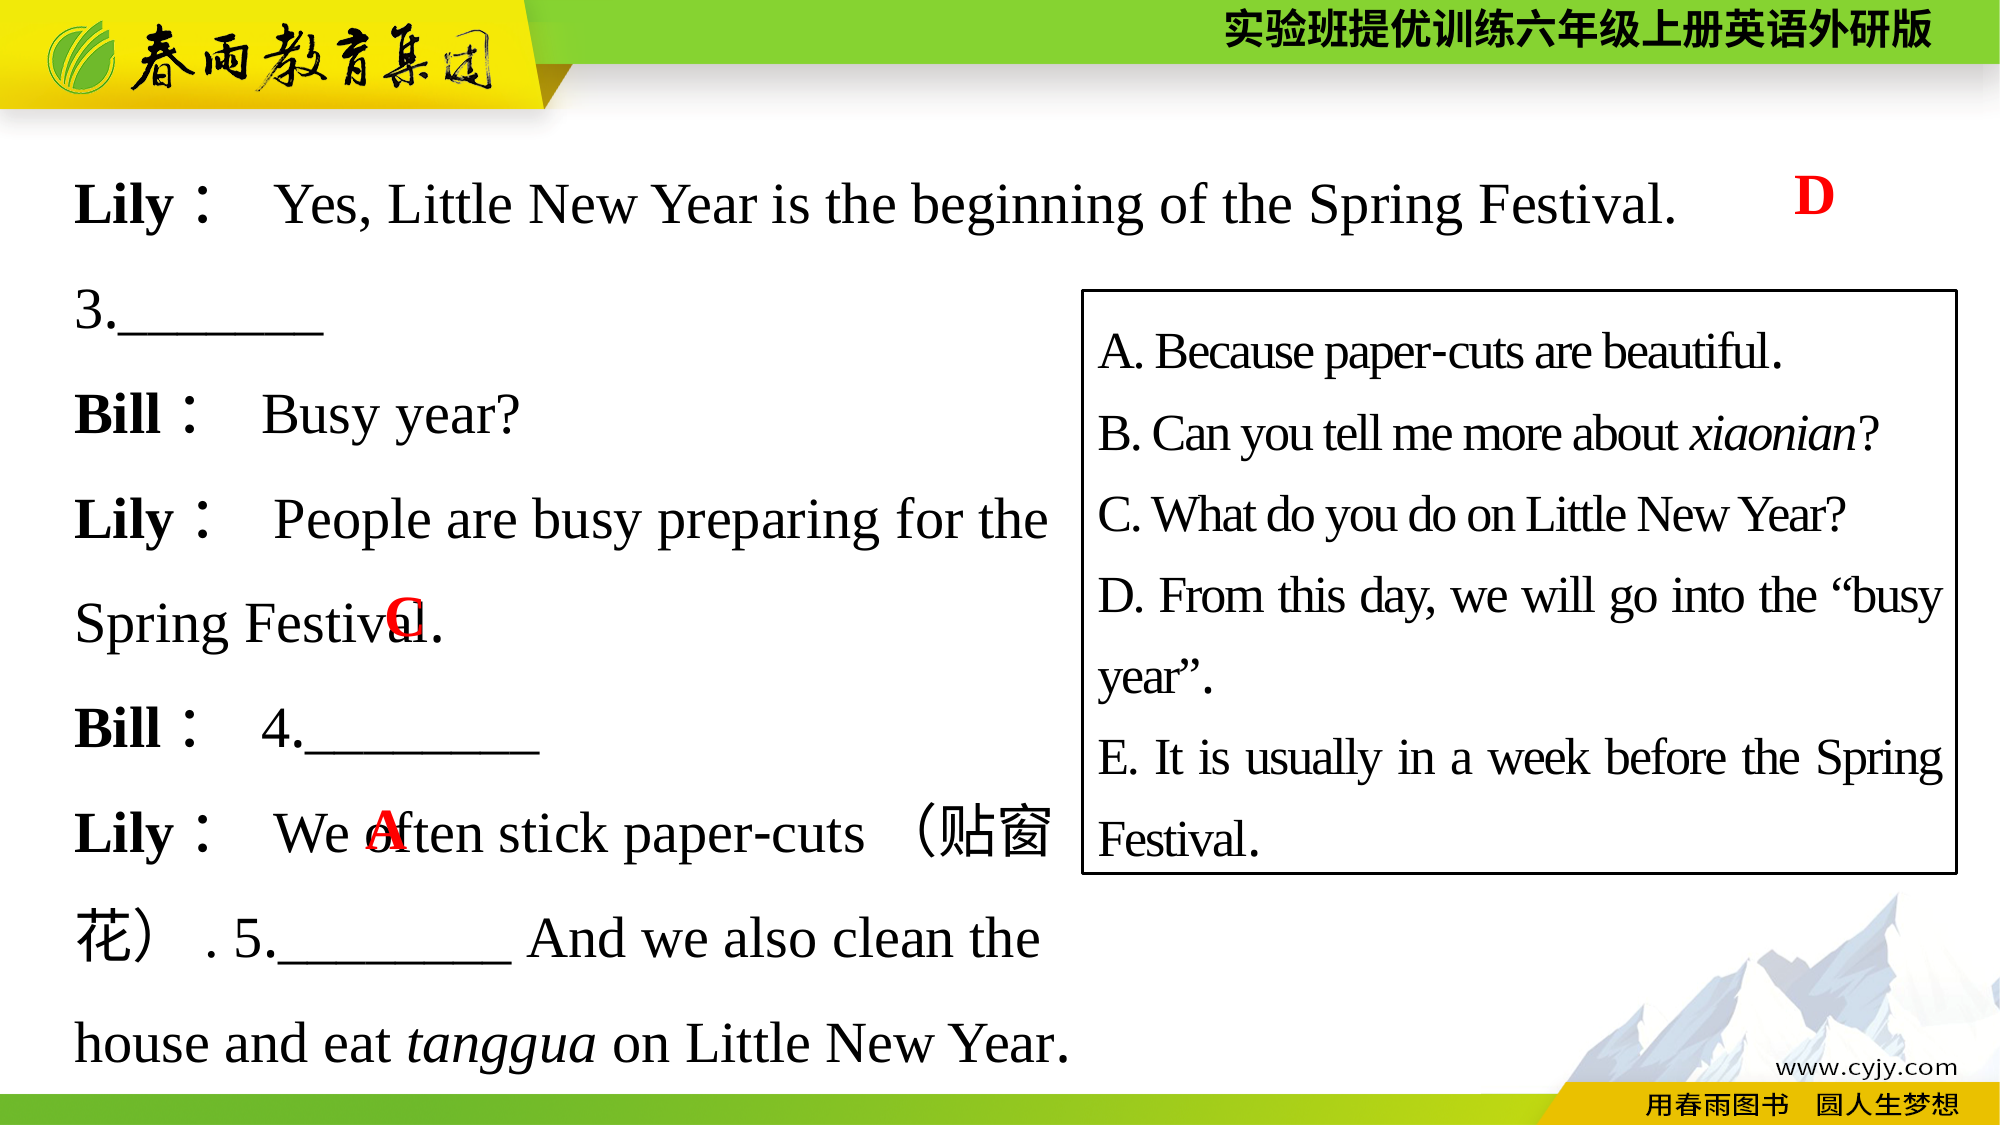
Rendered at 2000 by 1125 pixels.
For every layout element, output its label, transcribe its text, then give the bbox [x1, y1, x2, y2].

text_box D [1780, 149, 1852, 234]
text_box A [350, 783, 423, 869]
text_box A. Because paper-cuts are beautiful. B. Can you tell me more about xiaonian? C. What do you do on Little New Year? D. From this day, we will go into the “busy year”. E. It is usually in a week before the Spring Festival. [1082, 290, 1957, 874]
picture [0, 0, 2000, 1125]
text_box C [369, 571, 442, 656]
list Lily： Yes, Little New Year is the beginning of the Spring Festival. 3._______ Bill： Busy year? Lily： People are busy preparing for the Spring Festival. Bill： 4.________ Lily： We often stick paper-cuts（贴窗 花）. 5.________ And we also clean the house and eat tanggua on Little New Year. Bill： That’s very interesting. [59, 122, 1944, 1092]
